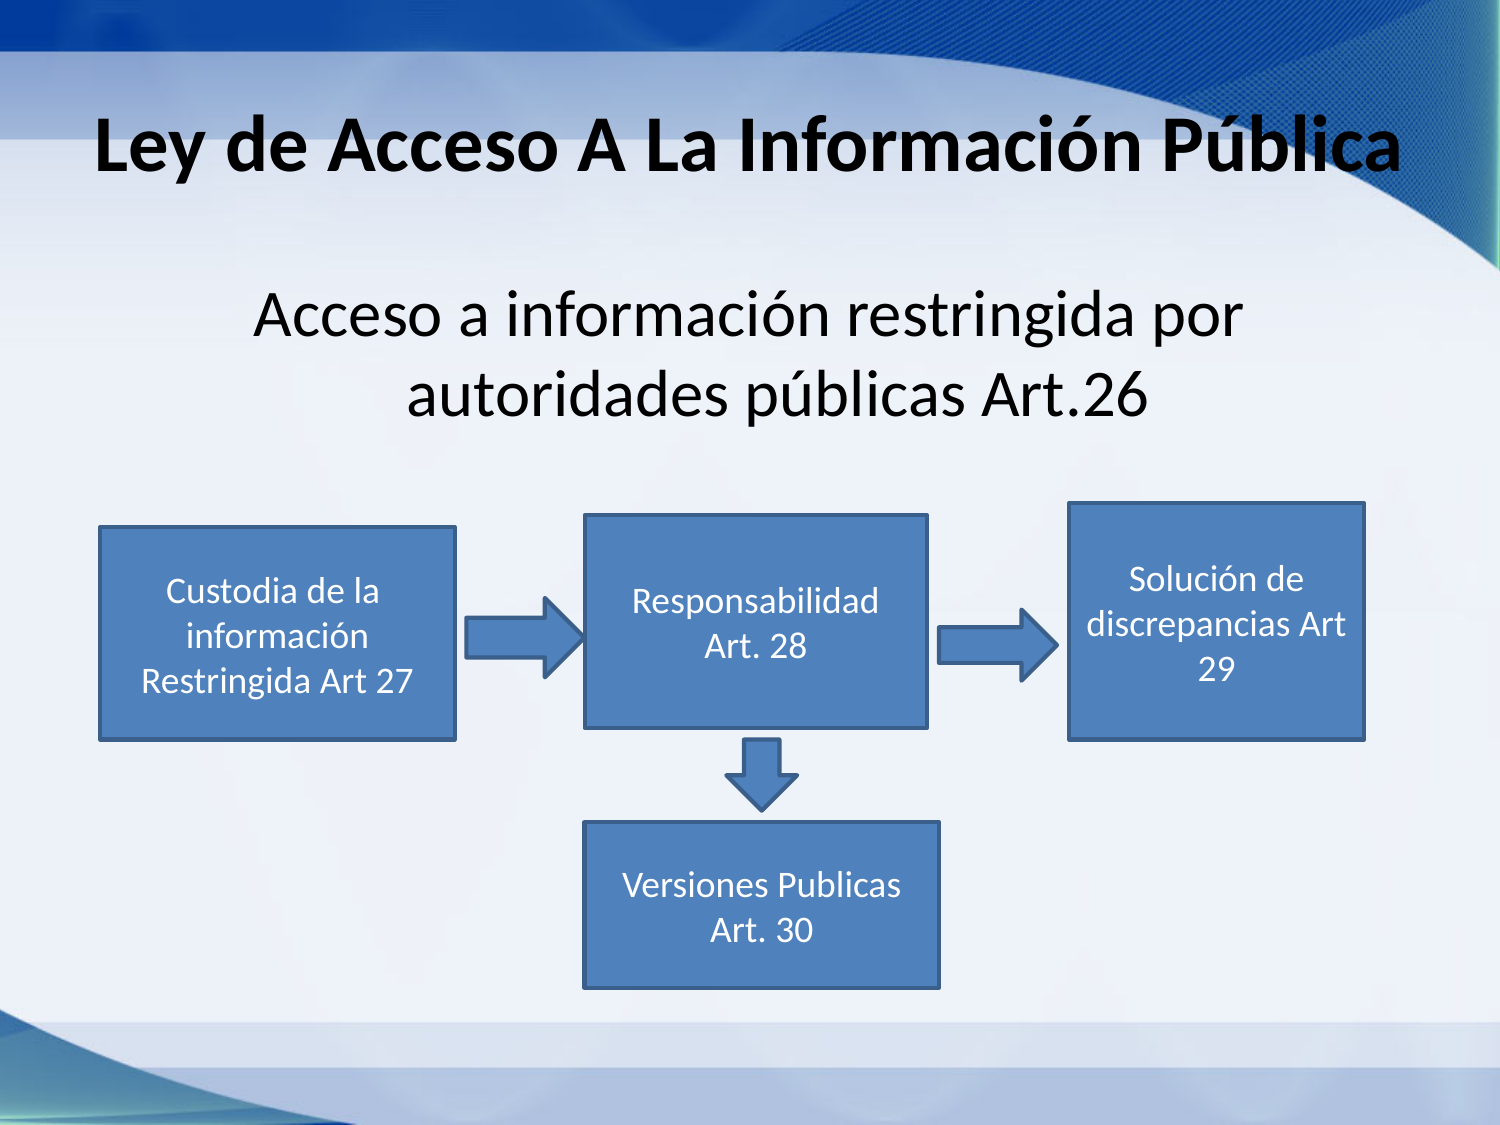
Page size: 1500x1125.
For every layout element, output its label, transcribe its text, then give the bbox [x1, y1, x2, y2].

text_box Solución de discrepancias Art 29 [1067, 501, 1366, 742]
text_box [936, 607, 1060, 683]
title Ley de Acceso A La Información Pública [74, 44, 1426, 233]
list Acceso a información restringida por autoridades públicas Art.26 [74, 262, 1426, 1006]
text_box [464, 595, 587, 680]
text_box Responsabilidad Art. 28 [583, 513, 929, 730]
text_box [724, 737, 800, 813]
picture [0, 0, 1500, 1125]
text_box Versiones Publicas Art. 30 [582, 820, 941, 990]
text_box Custodia de la información Restringida Art 27 [98, 525, 457, 742]
